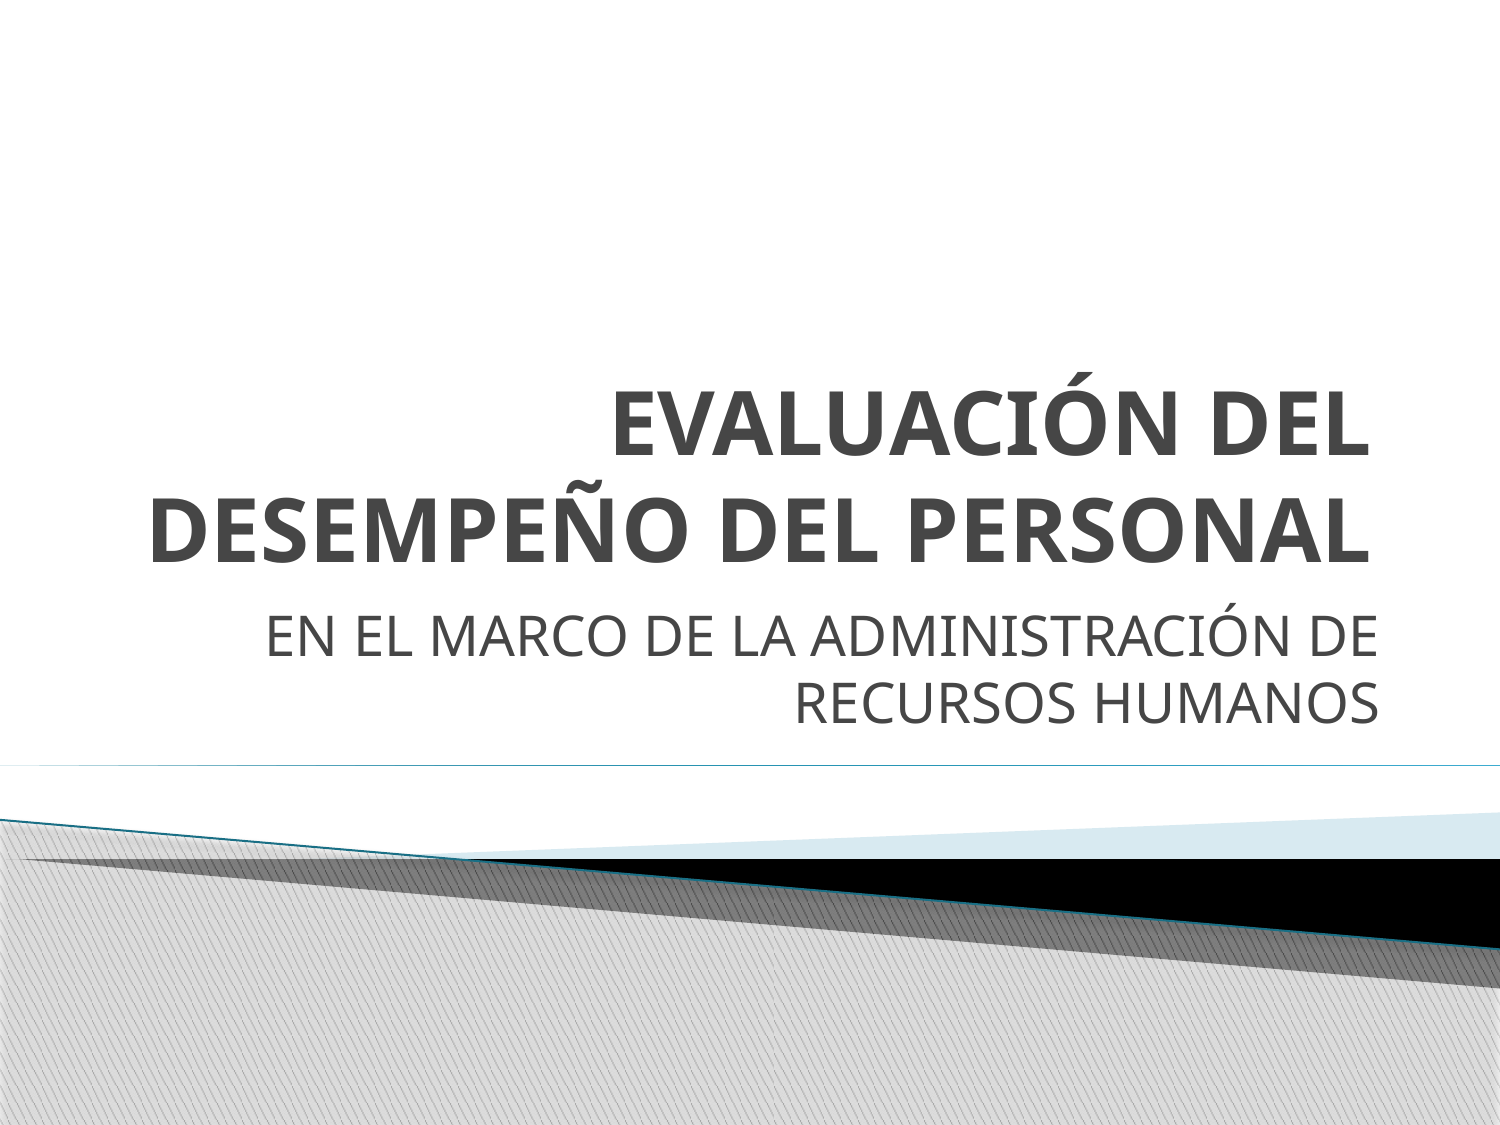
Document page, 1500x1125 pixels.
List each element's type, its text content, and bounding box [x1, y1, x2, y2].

picture [5, 859, 1500, 989]
subtitle EN EL MARCO DE LA ADMINISTRACIÓN DE RECURSOS HUMANOS [112, 592, 1388, 790]
title EVALUACIÓN DEL DESEMPEÑO DEL PERSONAL [112, 287, 1388, 588]
